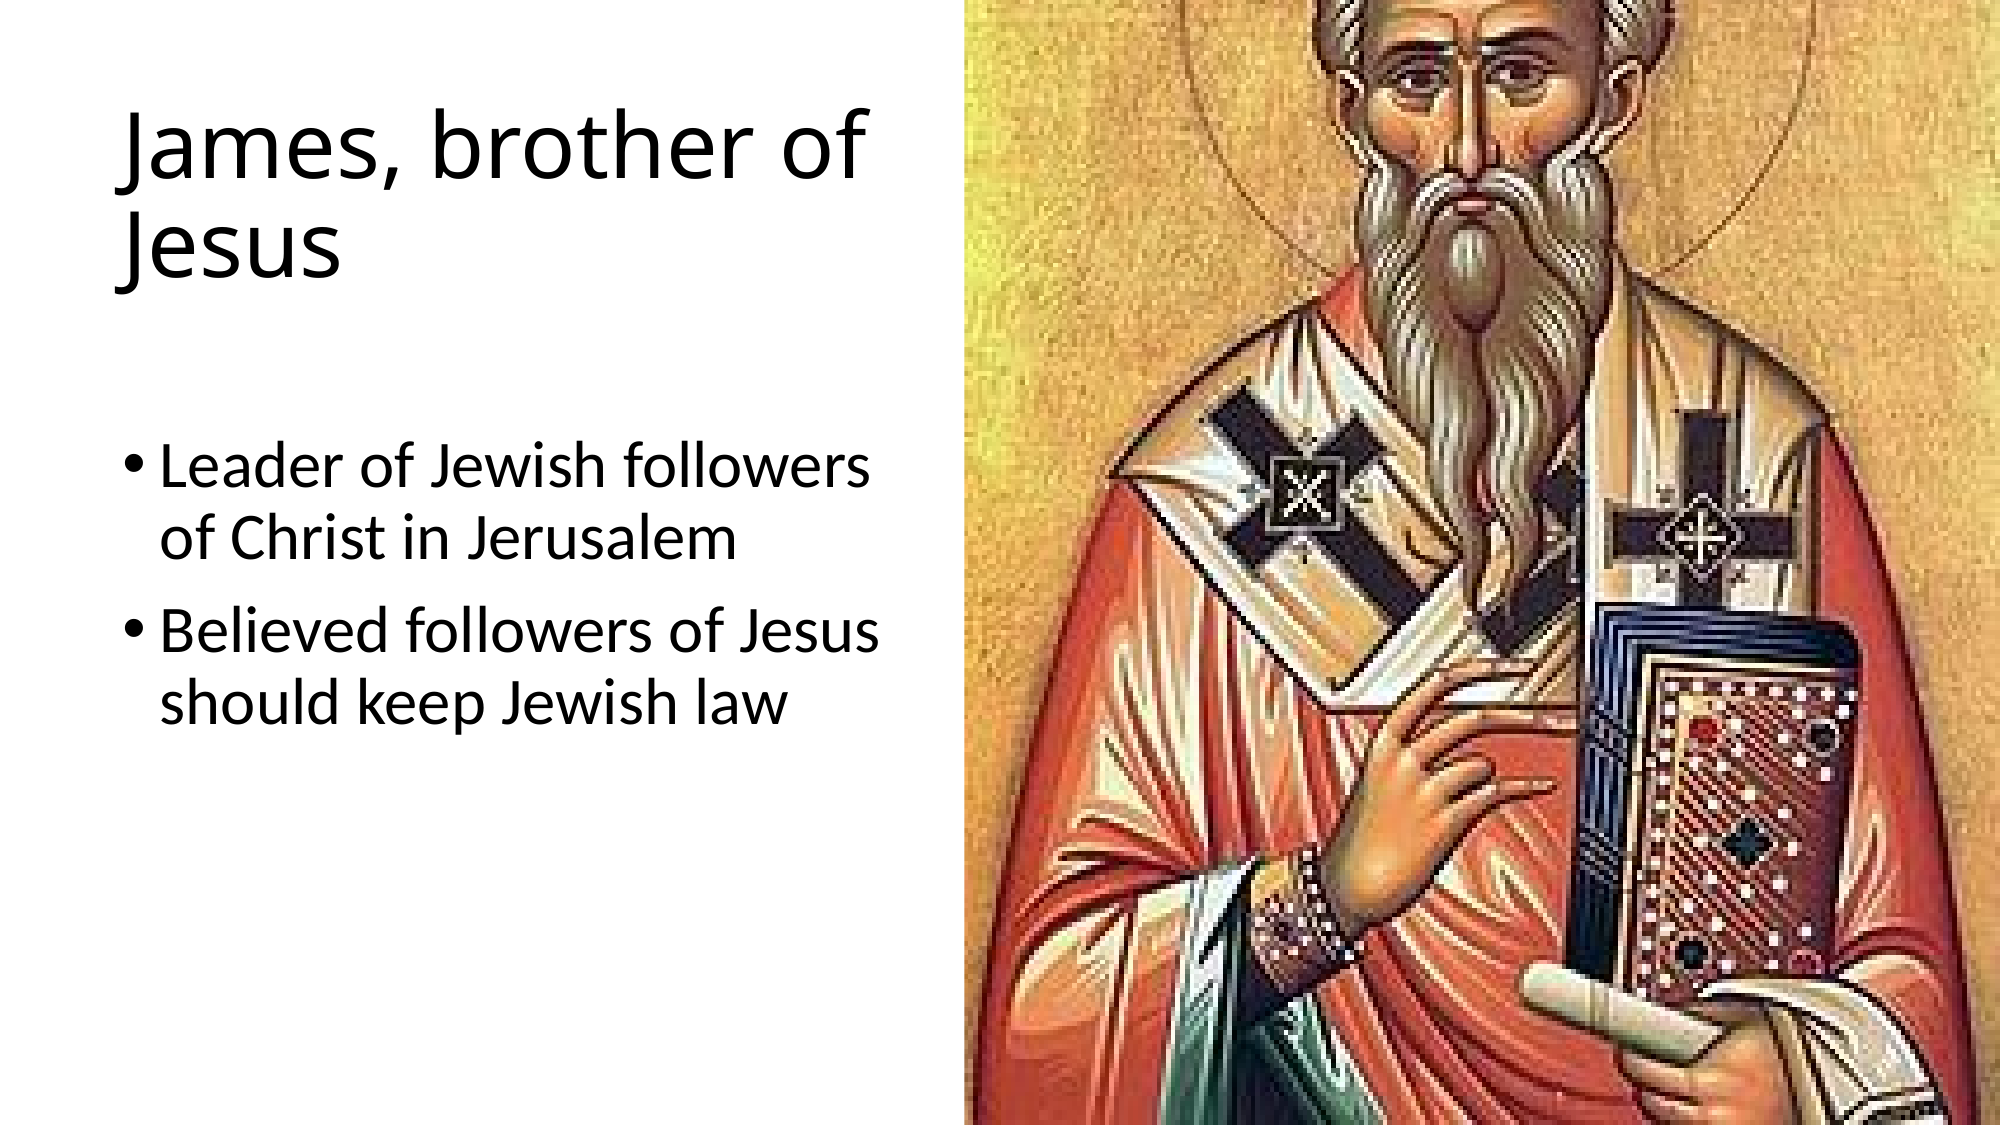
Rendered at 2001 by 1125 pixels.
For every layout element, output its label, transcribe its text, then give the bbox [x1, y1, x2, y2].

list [964, 0, 2000, 1125]
title James, brother of Jesus [107, 59, 948, 338]
list Leader of Jewish followers of Christ in Jerusalem Believed followers of Jesus should keep Jewish law [107, 422, 948, 991]
